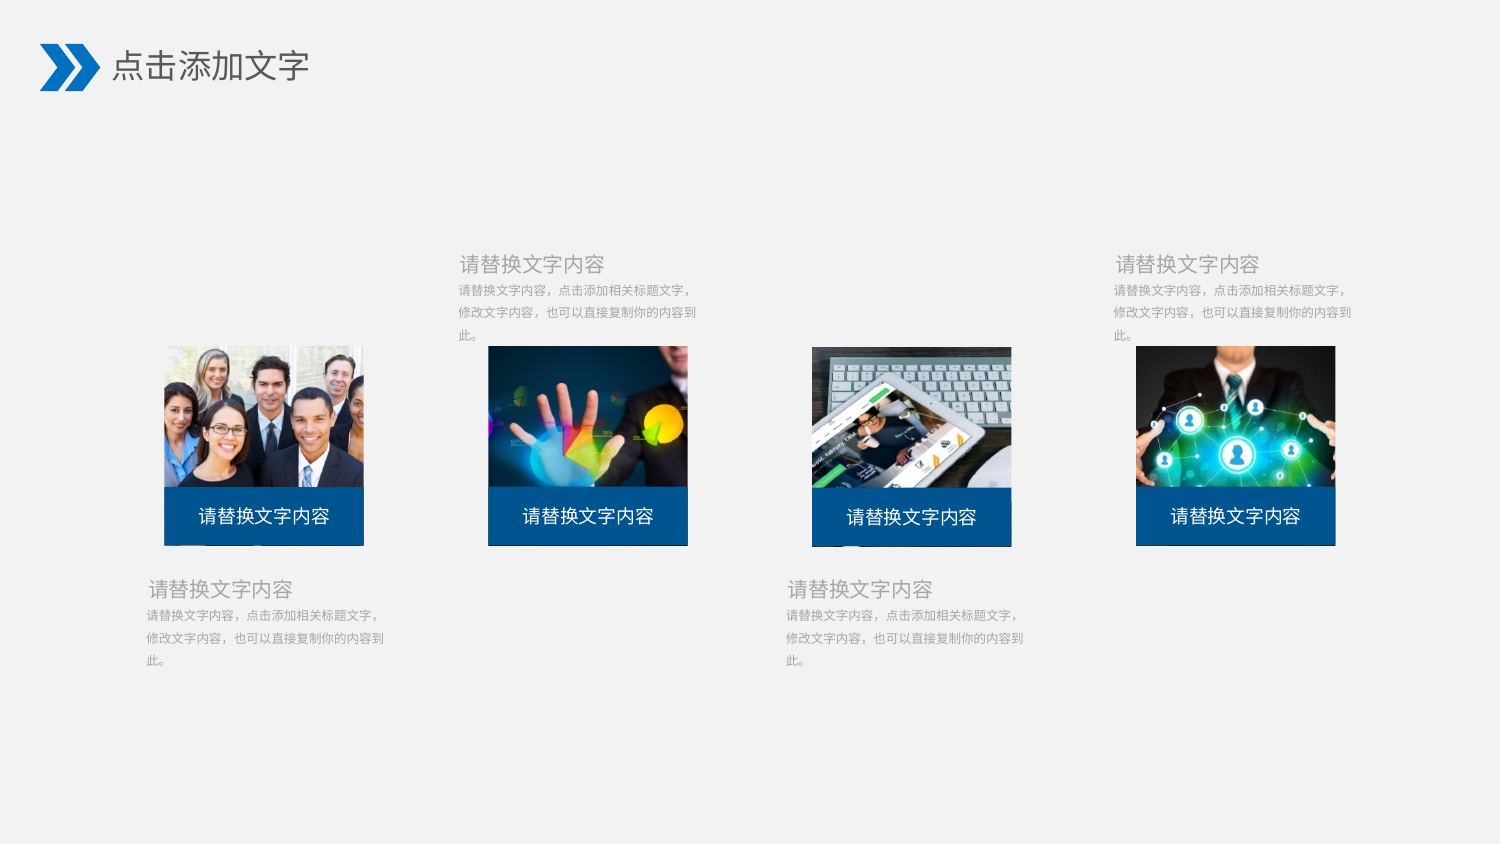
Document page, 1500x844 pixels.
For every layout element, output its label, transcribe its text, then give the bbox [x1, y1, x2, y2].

text_box 请替换文字内容 [1104, 246, 1272, 282]
text_box 请替换文字内容 [449, 246, 617, 282]
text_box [1135, 345, 1336, 546]
text_box 请替换文字内容 [776, 571, 944, 607]
text_box 请替换文字内容，点击添加相关标题文字，修改文字内容，也可以直接复制你的内容到此。 [447, 270, 707, 349]
text_box 请替换文字内容，点击添加相关标题文字，修改文字内容，也可以直接复制你的内容到此。 [1102, 270, 1362, 349]
text_box 请替换文字内容，点击添加相关标题文字，修改文字内容，也可以直接复制你的内容到此。 [775, 595, 1035, 674]
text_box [488, 345, 688, 546]
text_box 请替换文字内容，点击添加相关标题文字，修改文字内容，也可以直接复制你的内容到此。 [135, 595, 395, 674]
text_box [811, 346, 1012, 547]
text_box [164, 346, 364, 546]
text_box 请替换文字内容 [137, 571, 305, 607]
